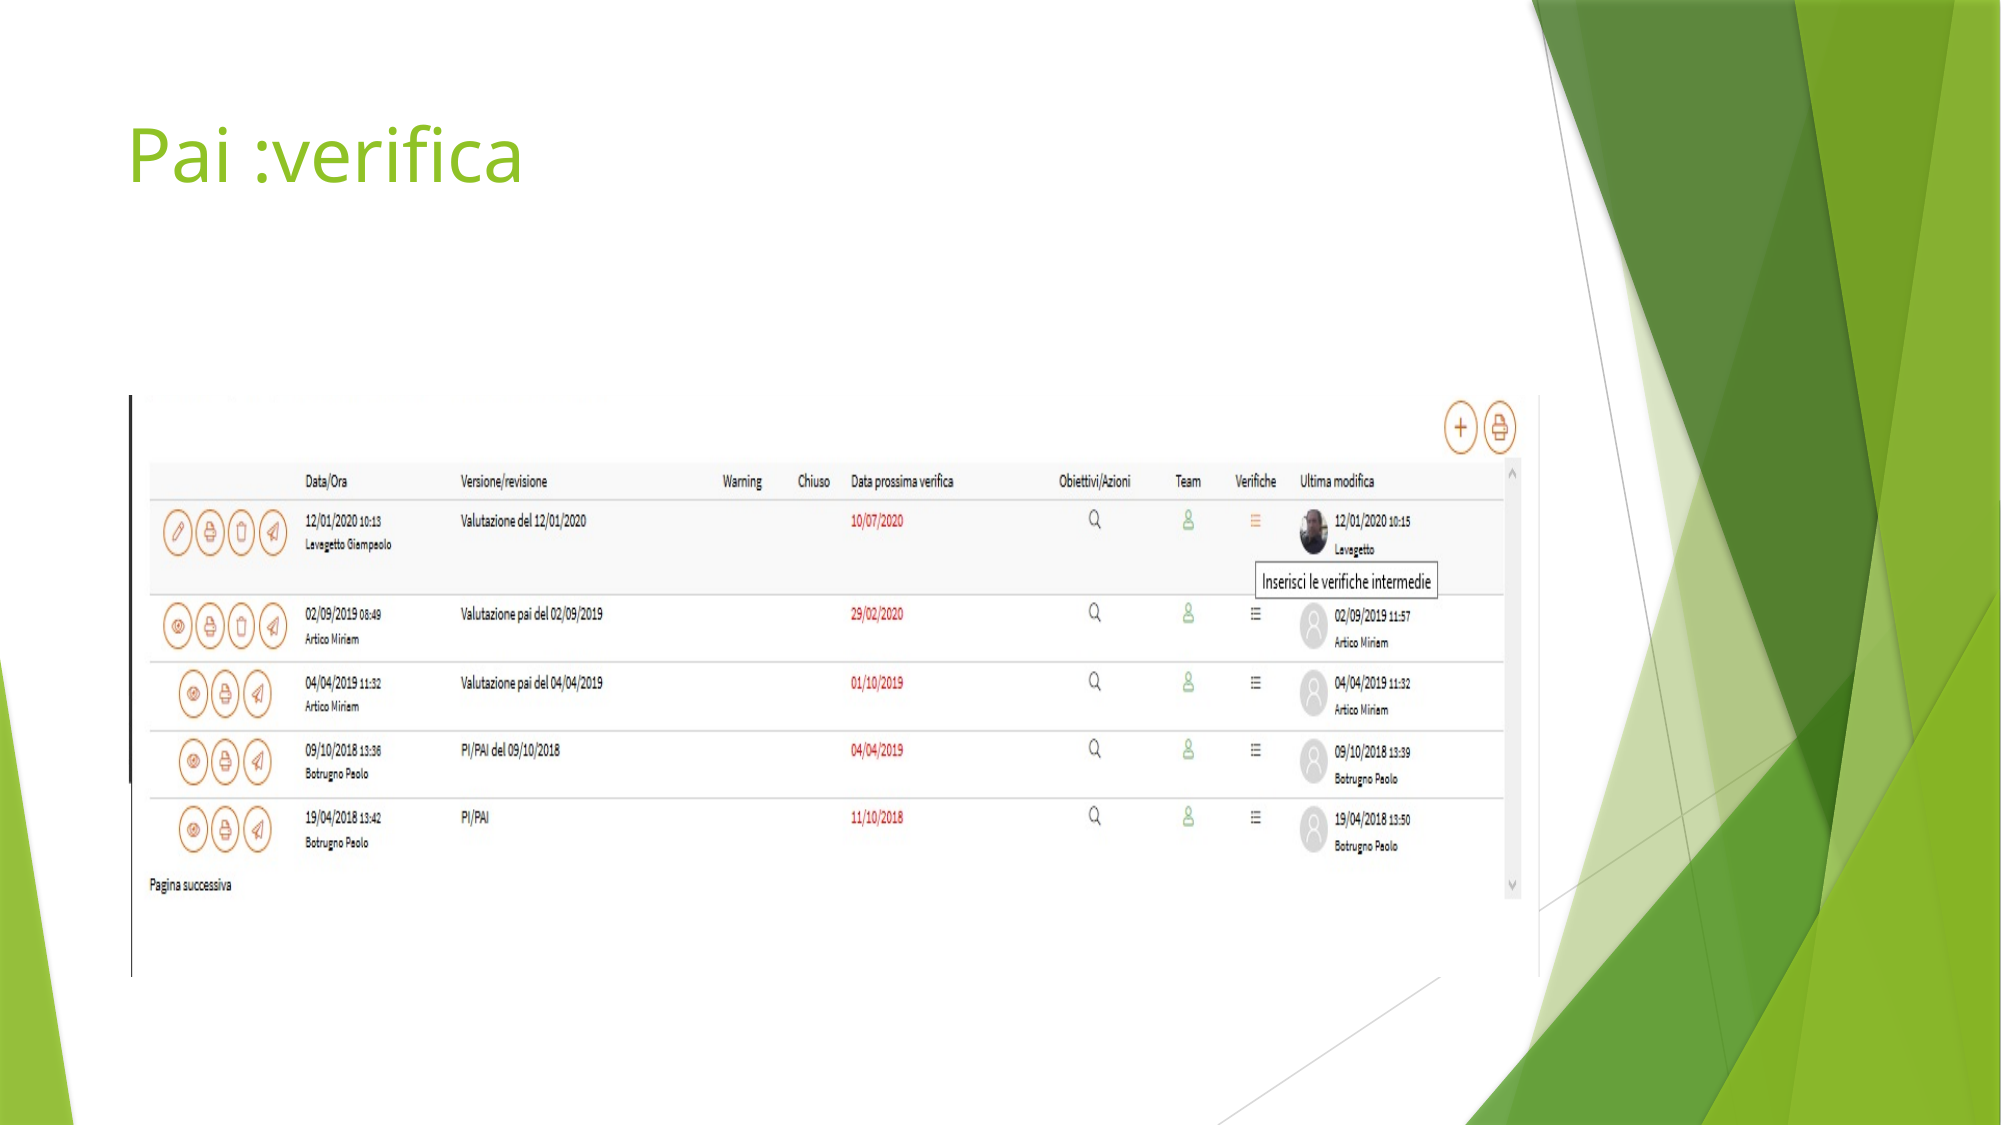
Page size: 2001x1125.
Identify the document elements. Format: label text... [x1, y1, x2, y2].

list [128, 394, 1540, 978]
title Pai :verifica [111, 99, 1522, 317]
